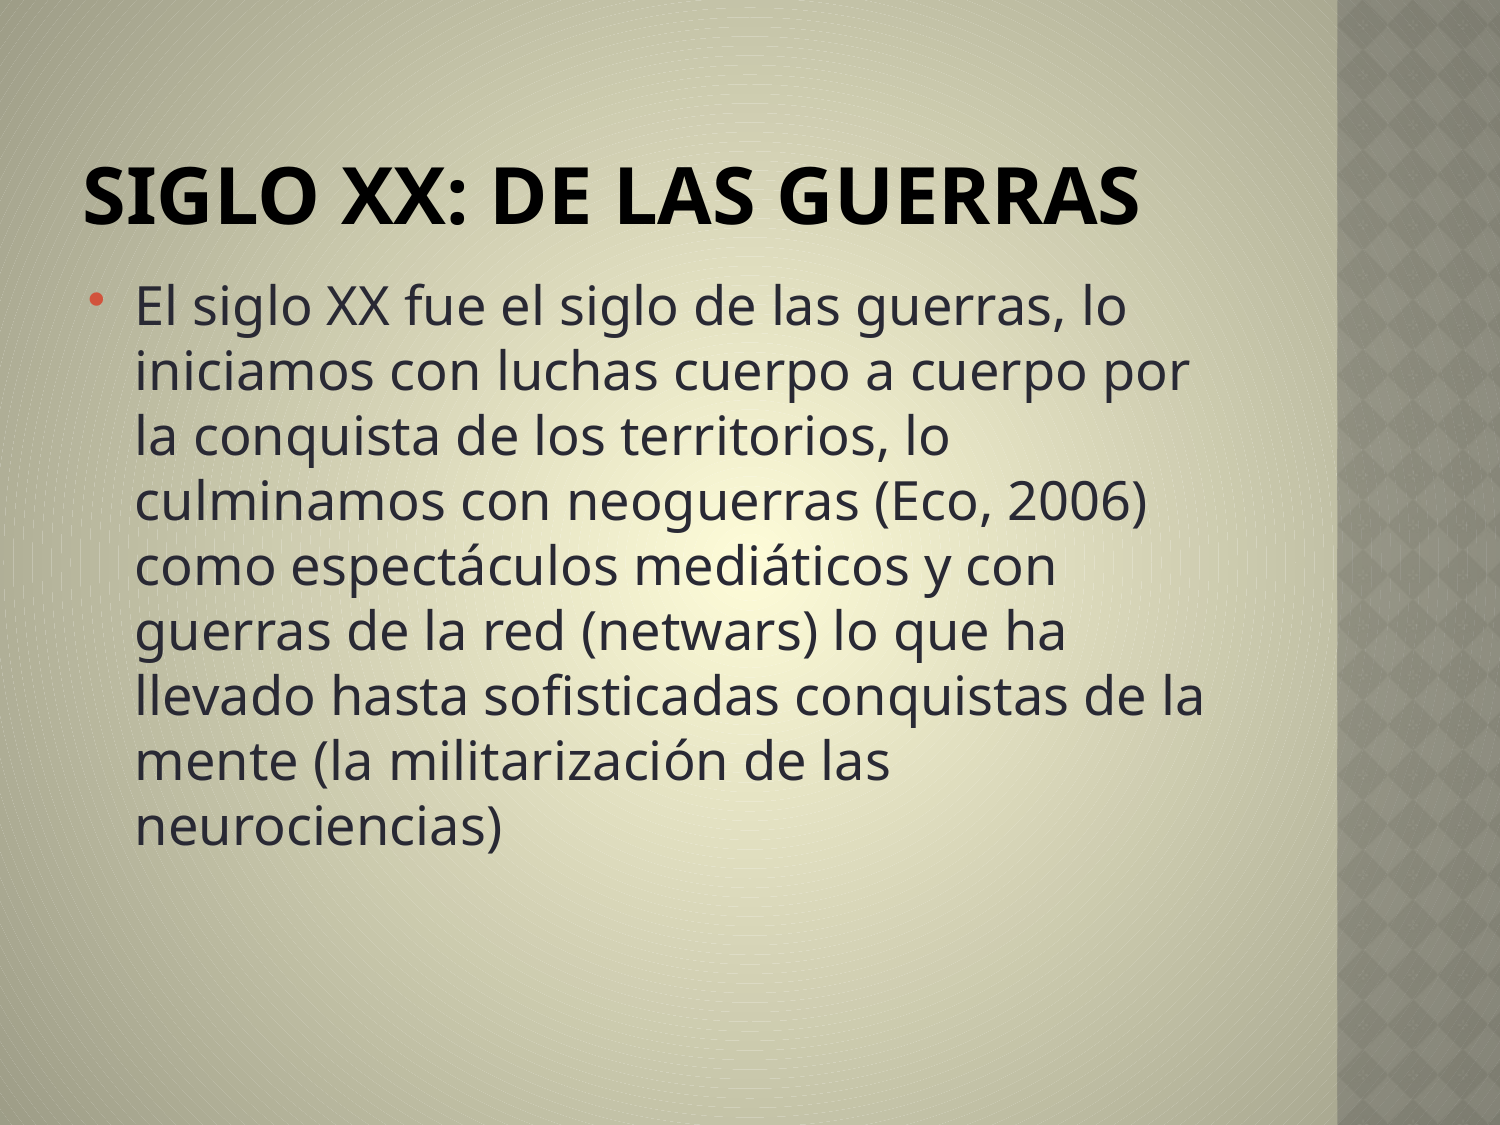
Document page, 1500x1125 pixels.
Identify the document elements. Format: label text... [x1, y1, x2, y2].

list El siglo XX fue el siglo de las guerras, lo iniciamos con luchas cuerpo a cuerpo por la conquista de los territorios, lo culminamos con neoguerras (Eco, 2006) como espectáculos mediáticos y con guerras de la red (netwars) lo que ha llevado hasta sofisticadas conquistas de la mente (la militarización de las neurociencias) [75, 264, 1263, 1059]
title SIGLO XX: DE LAS GUERRAS [75, 52, 1263, 240]
